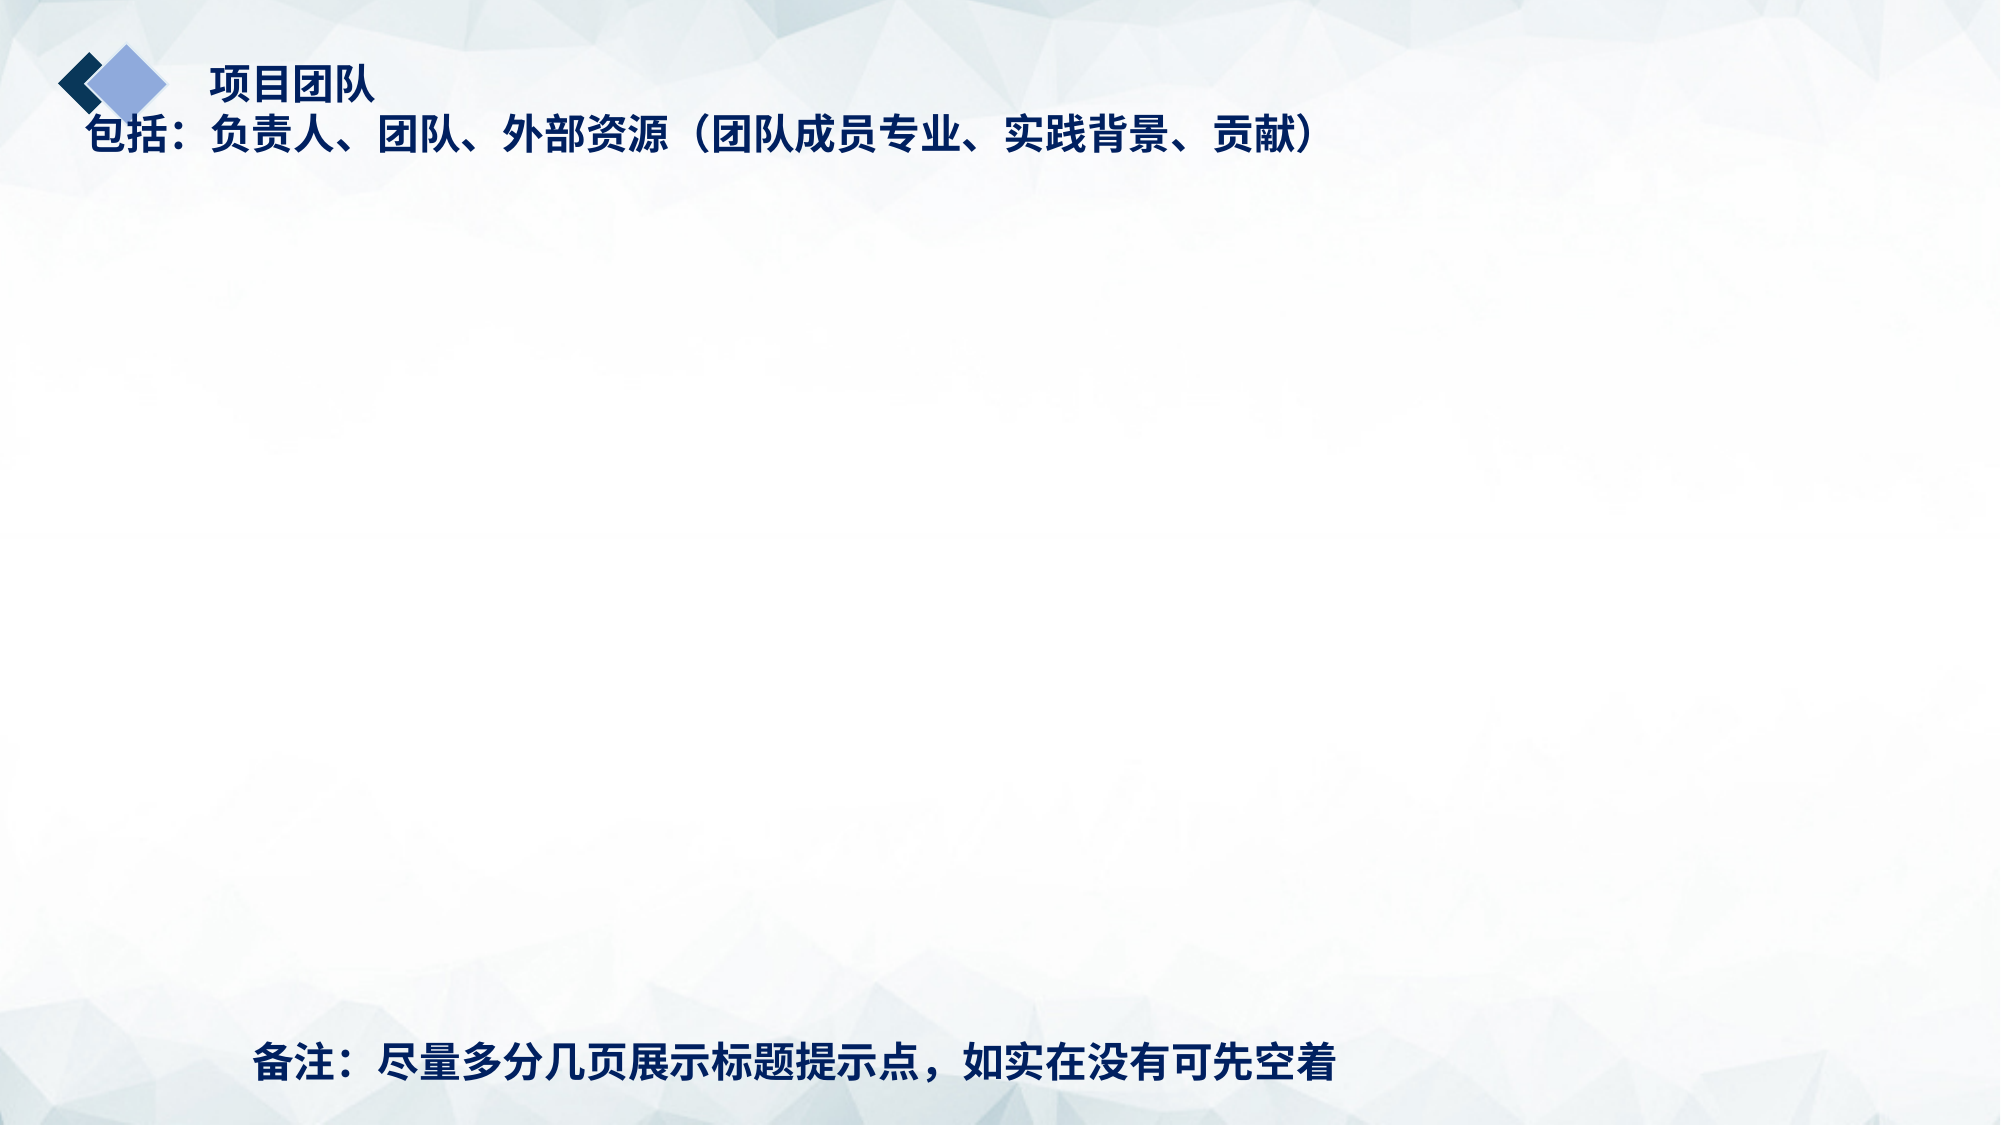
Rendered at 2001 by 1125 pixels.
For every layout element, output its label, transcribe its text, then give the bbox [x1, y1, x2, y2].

text_box 项目团队 包括：负责人、团队、外部资源（团队成员专业、实践背景、贡献） [0, 50, 1353, 166]
text_box [117, 41, 136, 50]
text_box 备注：尽量多分几页展示标题提示点，如实在没有可先空着 [237, 1028, 1629, 1094]
picture [0, 0, 2001, 1125]
